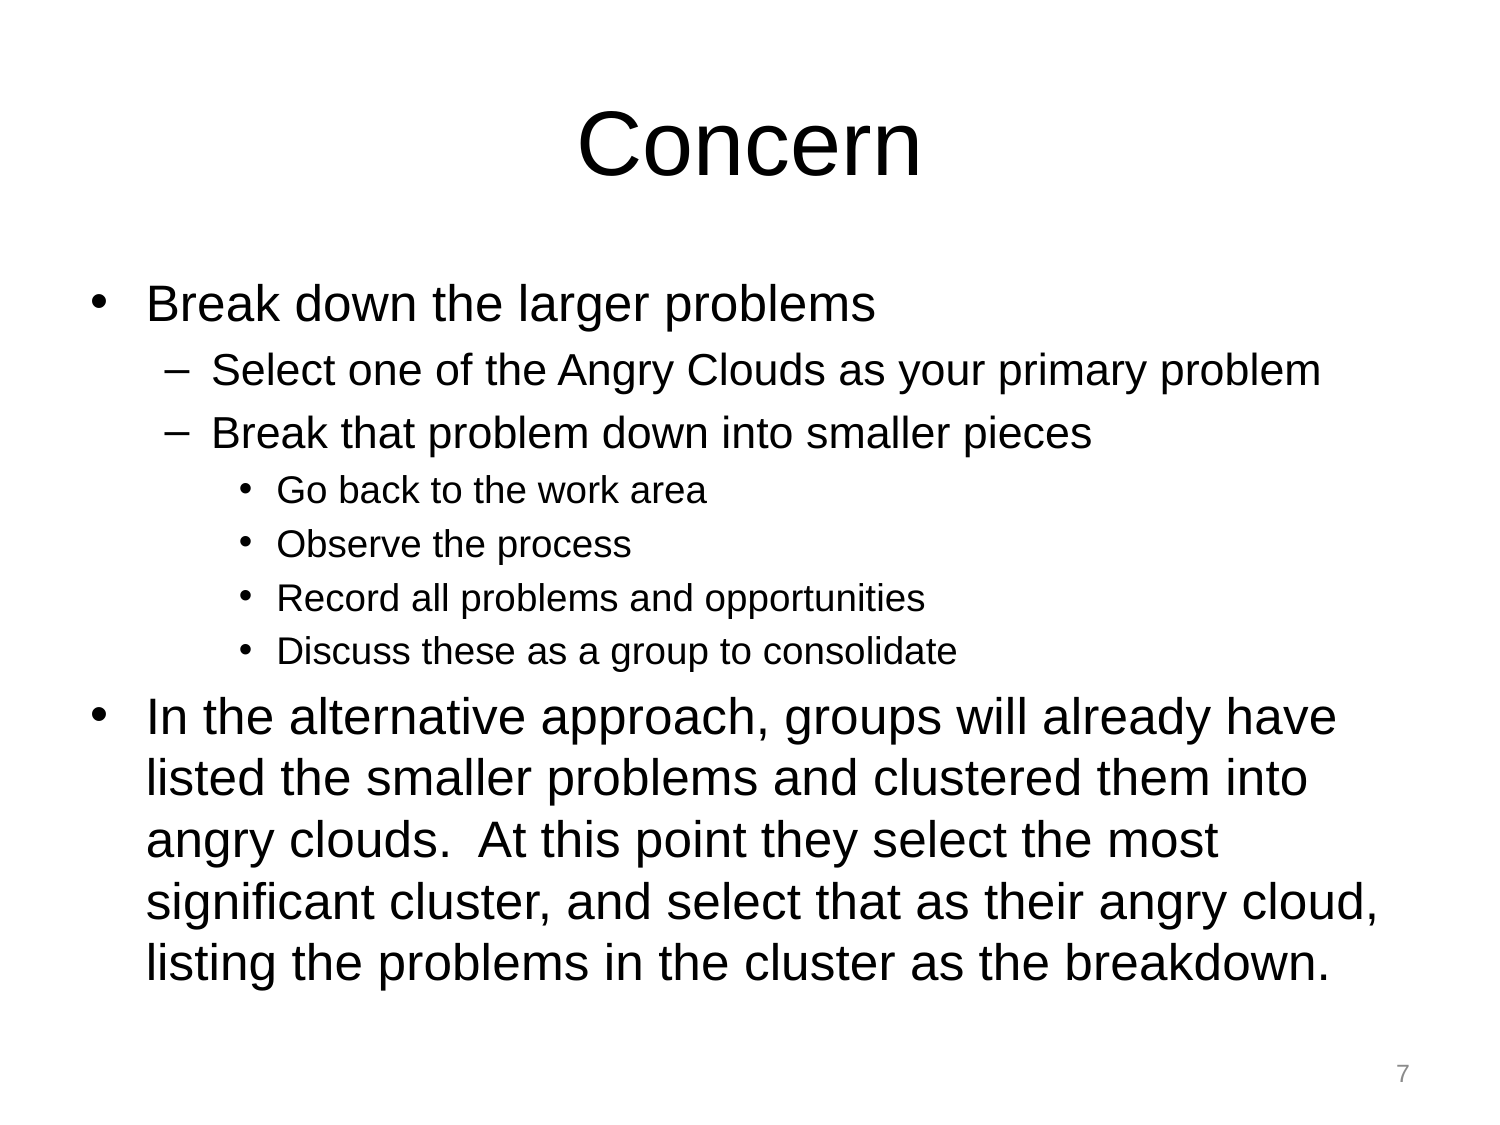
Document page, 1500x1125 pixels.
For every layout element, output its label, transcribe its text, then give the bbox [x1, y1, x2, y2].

title Concern [75, 45, 1425, 233]
slide_number 7 [1074, 1042, 1425, 1103]
list Break down the larger problems Select one of the Angry Clouds as your primary problem Break that problem down into smaller pieces Go back to the work area Observe the process Record all problems and opportunities Discuss these as a group to consolidate In the alternative approach, groups will already have listed the smaller problems and clustered them into angry clouds. At this point they select the most significant cluster, and select that as their angry cloud, listing the problems in the cluster as the breakdown. [75, 262, 1425, 1005]
